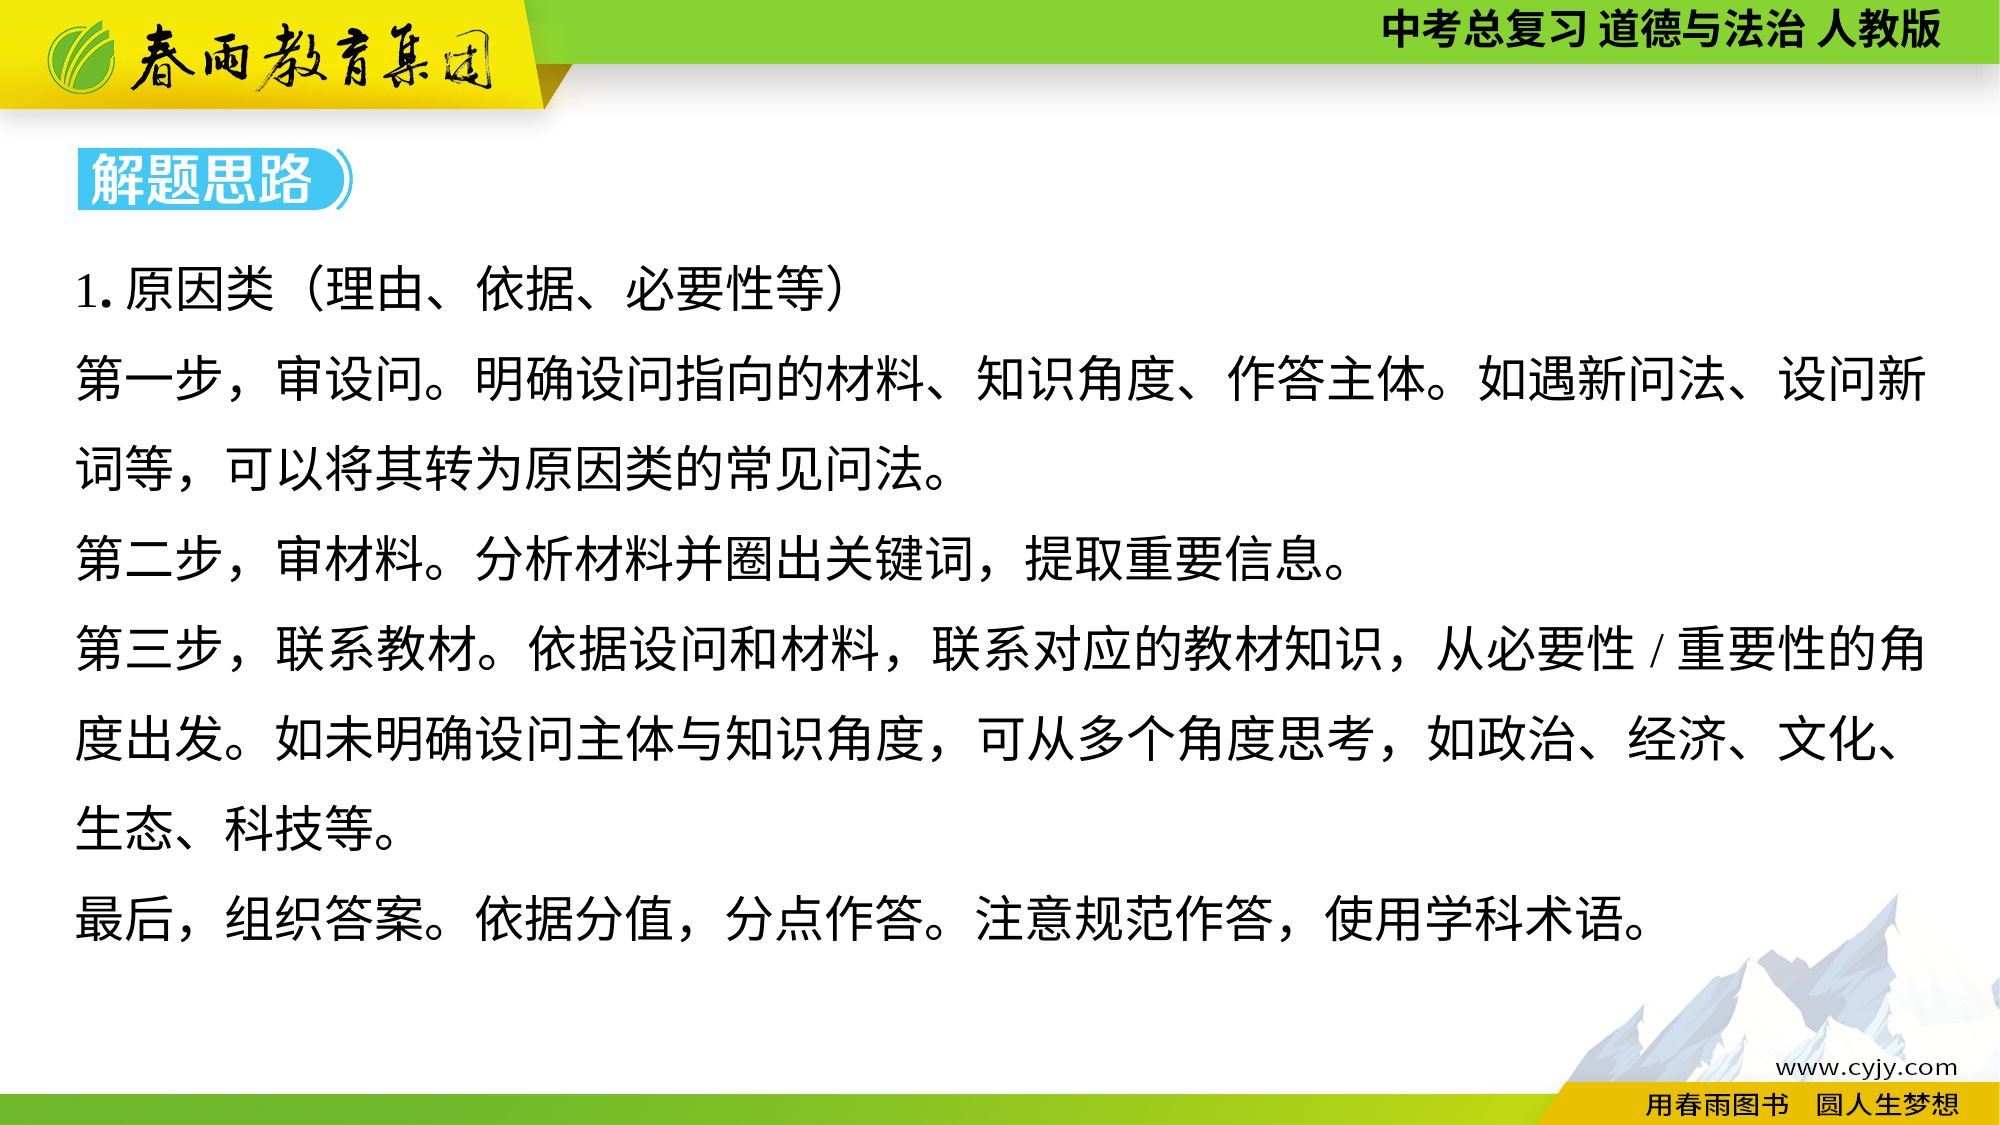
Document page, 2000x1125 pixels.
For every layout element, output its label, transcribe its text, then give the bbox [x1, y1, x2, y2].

picture [0, 0, 2000, 1125]
list 1.原因类（理由、依据、必要性等） 第一步，审设问。明确设问指向的材料、知识角度、作答主体。如遇新问法、设问新词等，可以将其转为原因类的常见问法。 第二步，审材料。分析材料并圈出关键词，提取重要信息。 第三步，联系教材。依据设问和材料，联系对应的教材知识，从必要性/重要性的角度出发。如未明确设问主体与知识角度，可从多个角度思考，如政治、经济、文化、生态、科技等。 最后，组织答案。依据分值，分点作答。注意规范作答，使用学科术语。 [59, 220, 1944, 951]
